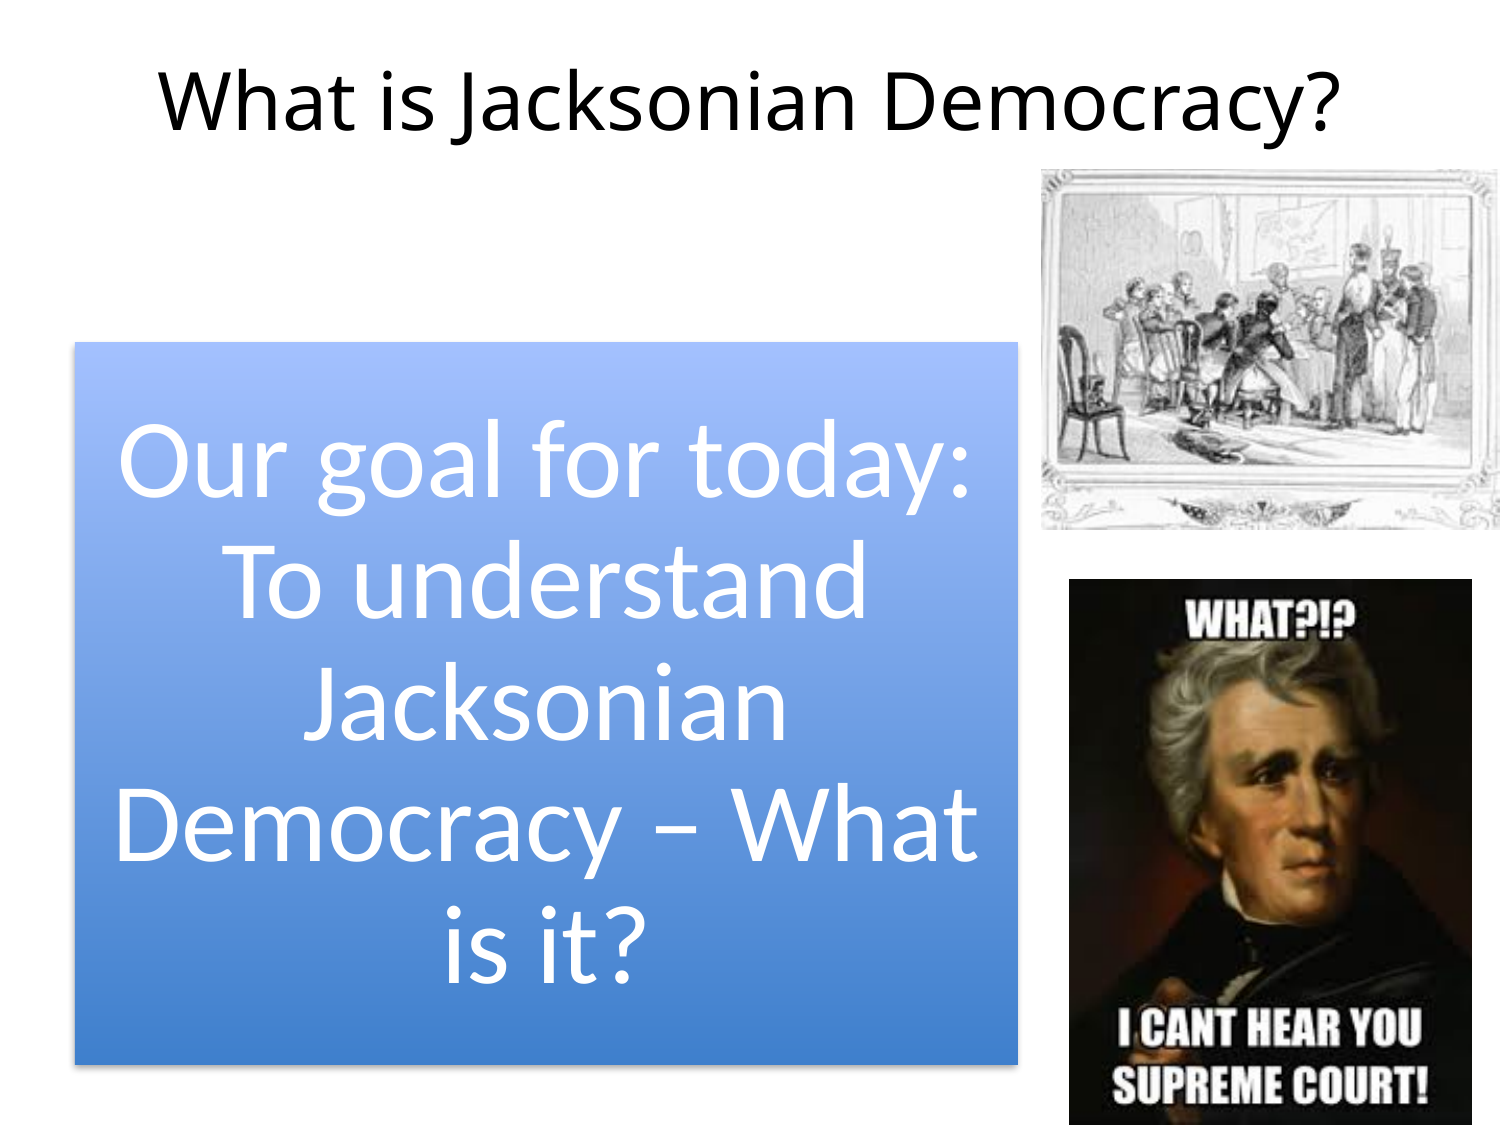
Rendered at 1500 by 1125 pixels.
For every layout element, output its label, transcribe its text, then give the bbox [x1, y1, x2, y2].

picture [1041, 169, 1500, 531]
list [74, 298, 1019, 1110]
picture [1069, 578, 1472, 1125]
title What is Jacksonian Democracy? [75, 4, 1425, 192]
